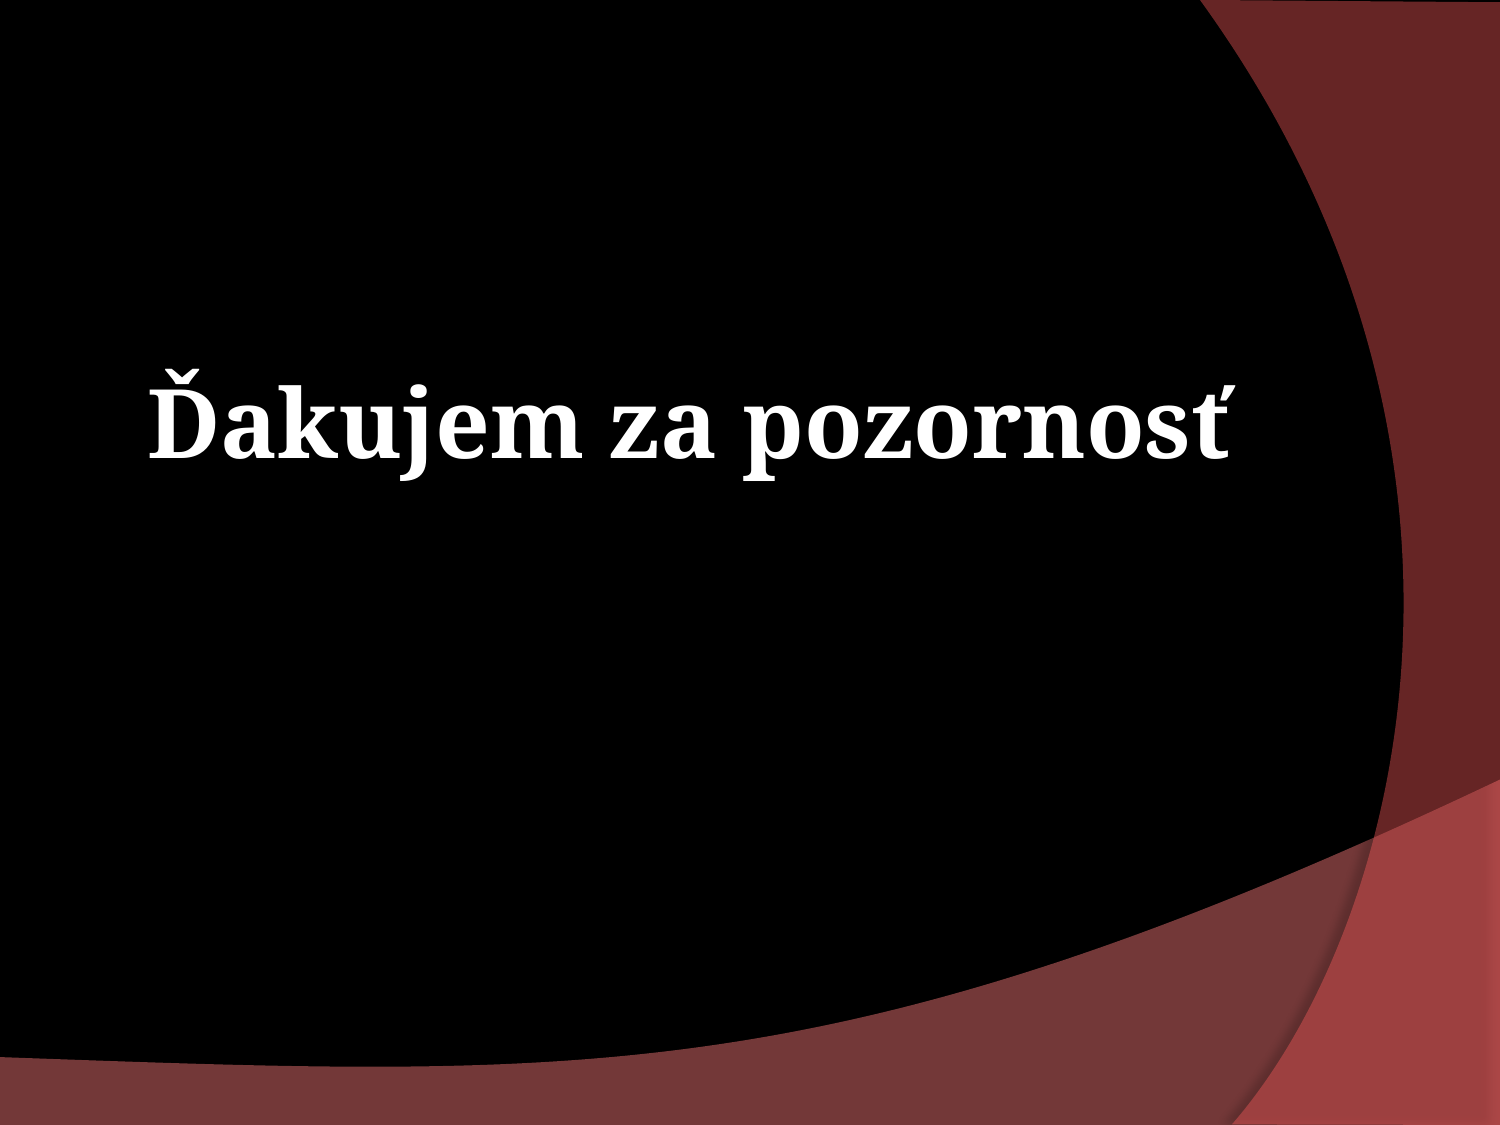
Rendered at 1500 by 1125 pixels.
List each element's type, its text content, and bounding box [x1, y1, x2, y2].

title Ďakujem za pozornosť [76, 326, 1302, 514]
